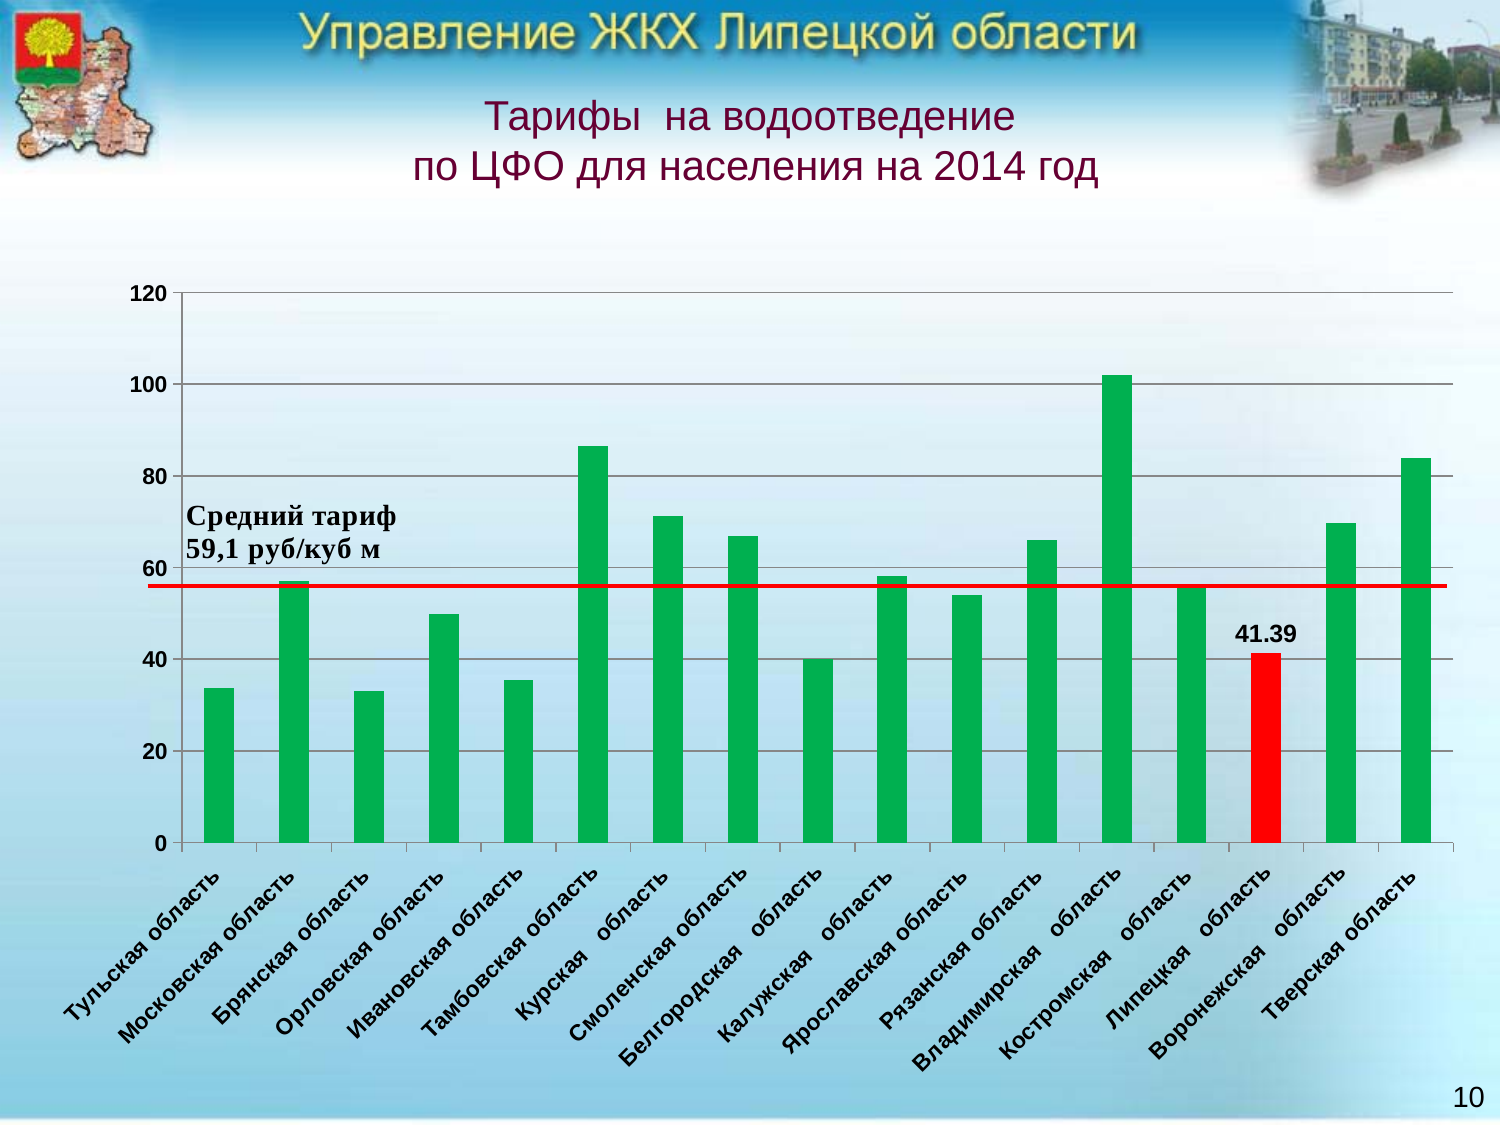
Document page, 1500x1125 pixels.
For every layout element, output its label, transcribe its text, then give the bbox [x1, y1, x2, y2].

chart [29, 262, 1483, 1095]
picture [0, 0, 1500, 1125]
slide_number 10 [1149, 1070, 1500, 1125]
title Тарифы на водоотведение по ЦФО для населения на 2014 год [75, 45, 1425, 233]
